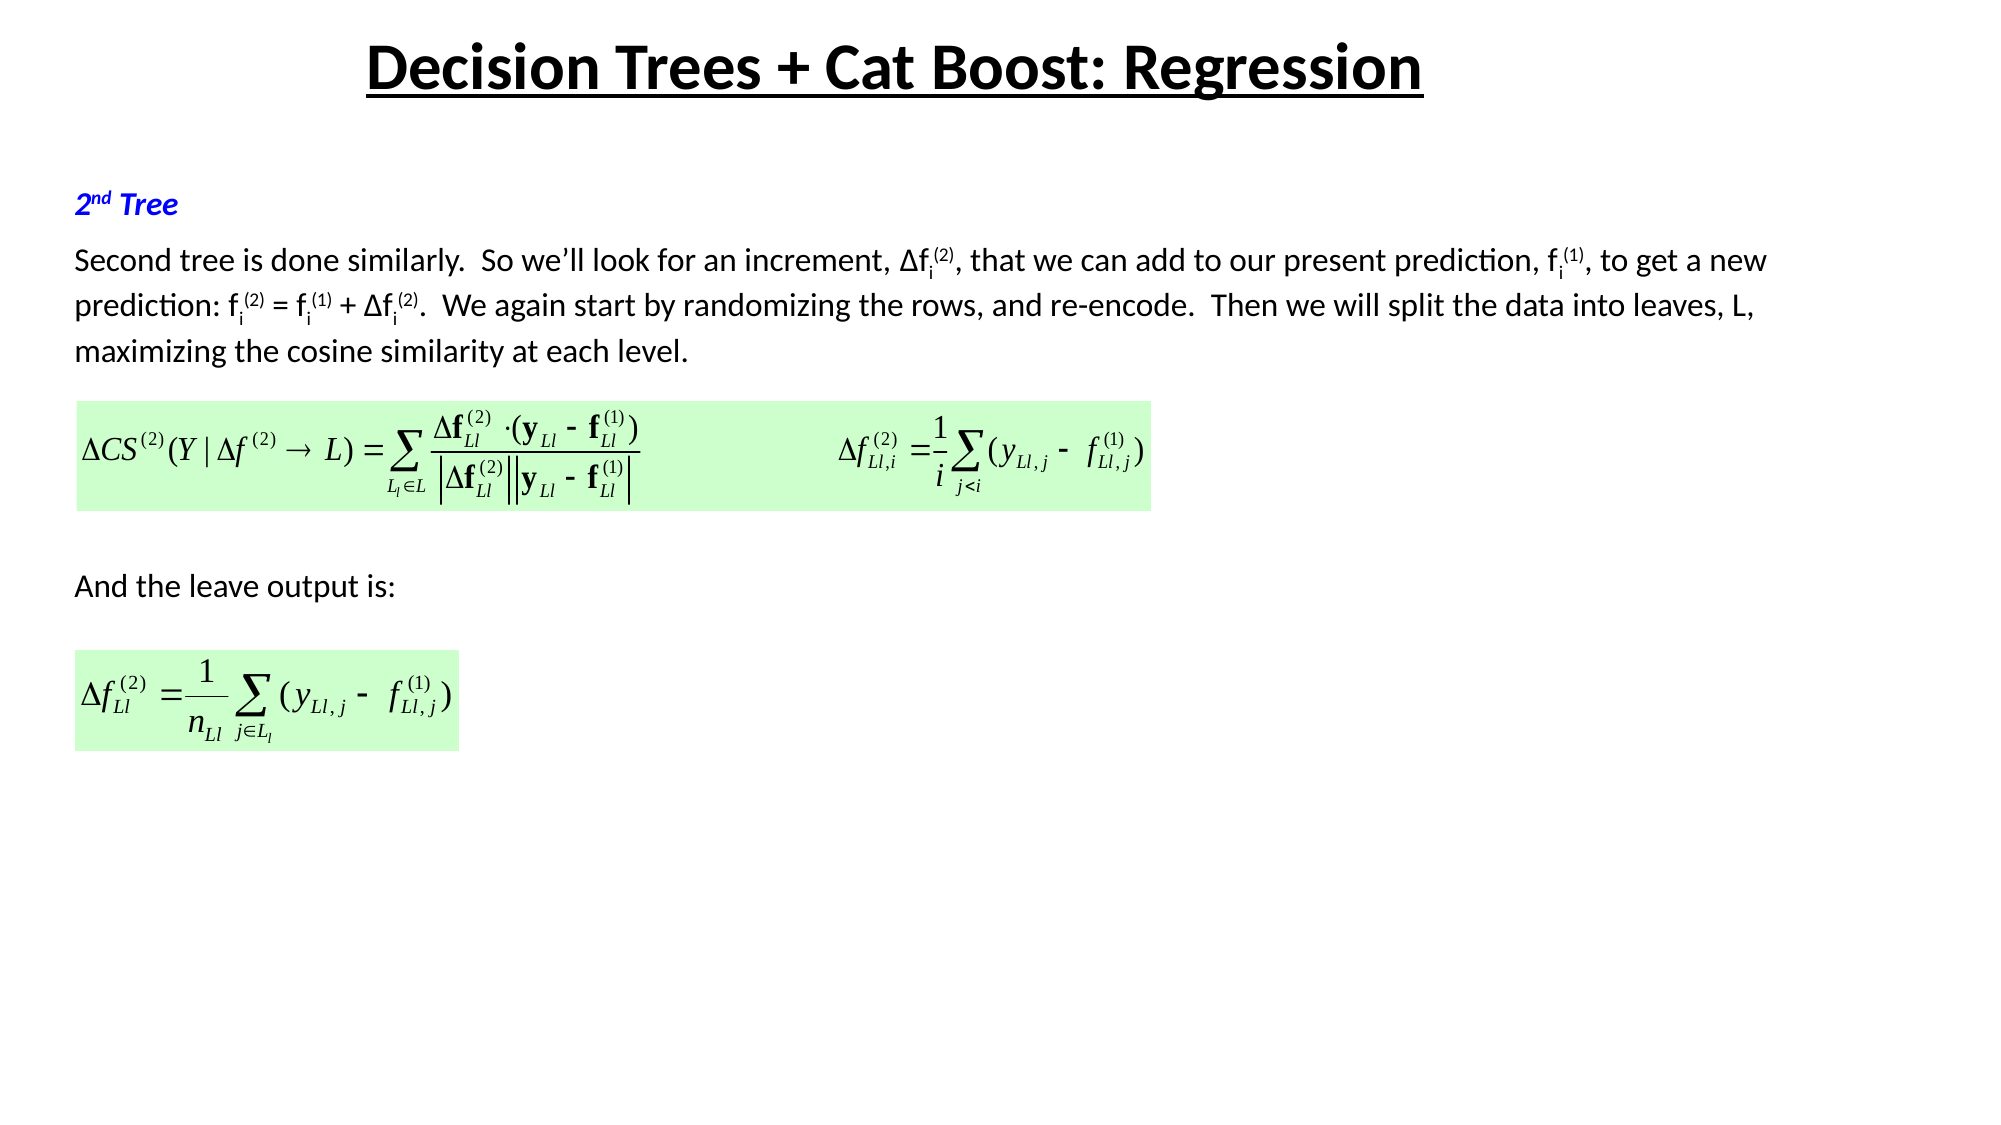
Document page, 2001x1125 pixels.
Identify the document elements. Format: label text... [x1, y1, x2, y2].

text_box Decision Trees + Cat Boost: Regression [351, 15, 1667, 111]
text_box And the leave output is: [59, 557, 441, 612]
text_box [76, 401, 1151, 511]
text_box 2nd Tree [59, 174, 313, 229]
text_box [75, 650, 460, 752]
text_box Second tree is done similarly. So we’ll look for an increment, Δfi(2), that we can add to our present prediction, fi(1), to get a new prediction: fi(2) = fi(1) + Δfi(2). We again start by randomizing the rows, and re-encode. Then we will split the data into leaves, L, maximizing the cosine similarity at each level. [59, 230, 1926, 377]
